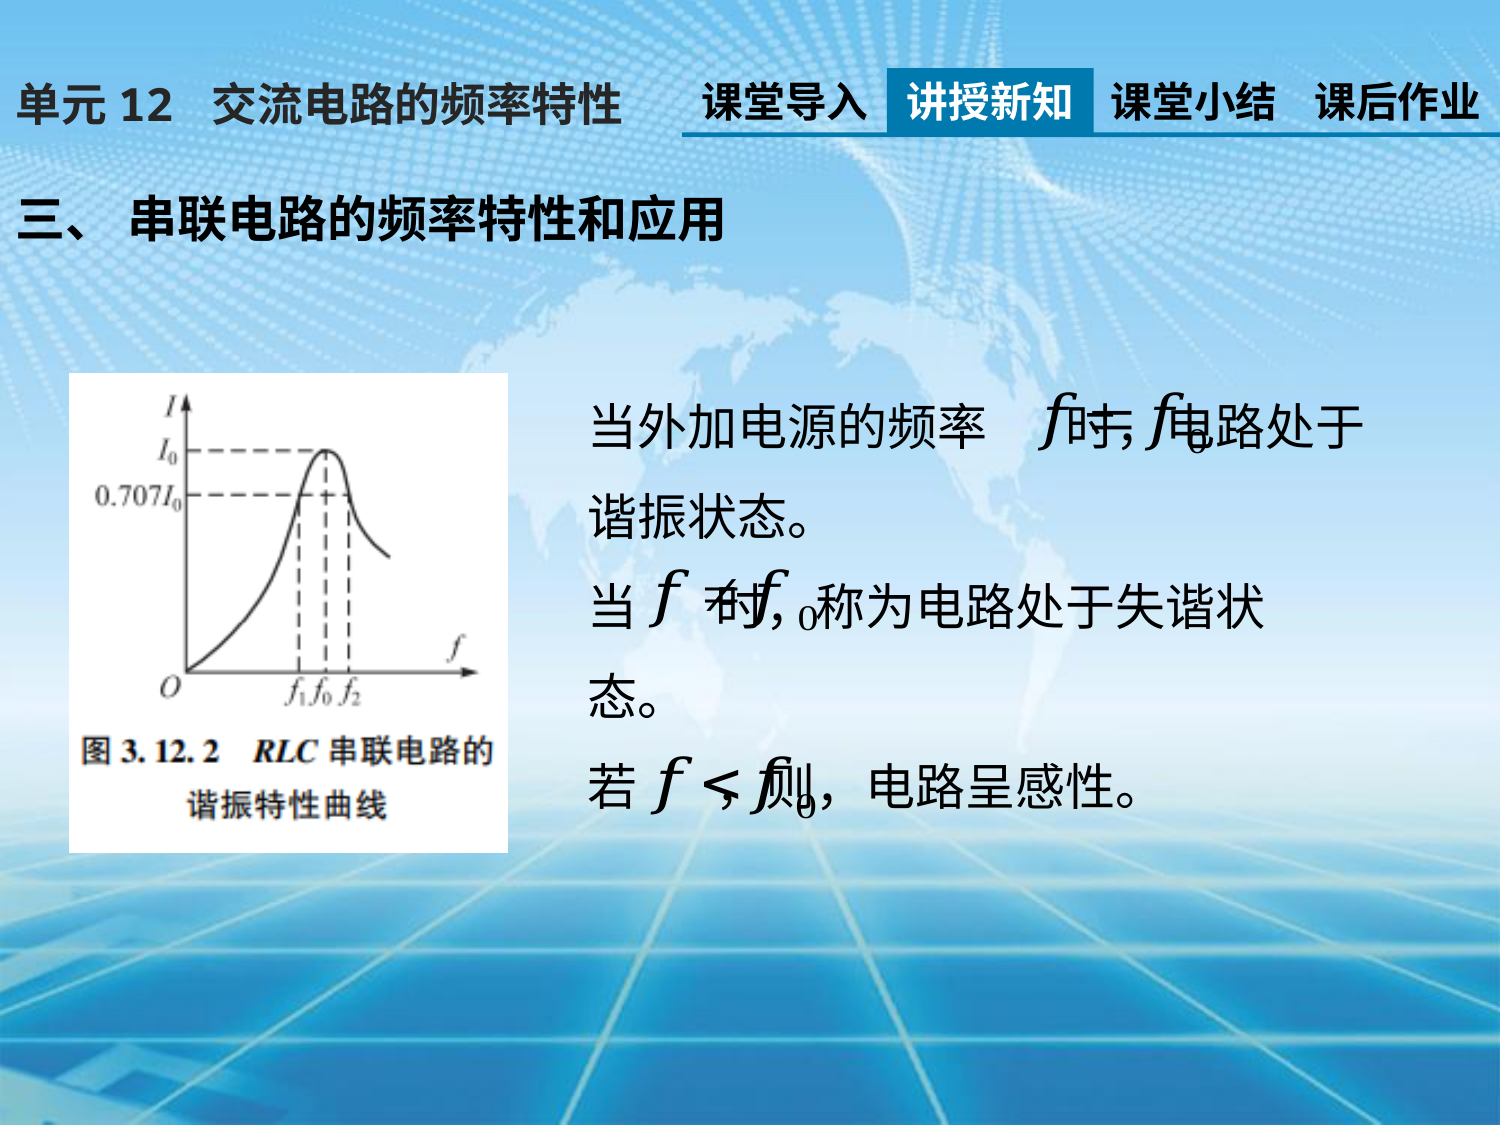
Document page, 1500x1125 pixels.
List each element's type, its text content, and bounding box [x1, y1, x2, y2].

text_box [1, 67, 1500, 139]
picture [0, 0, 1500, 1125]
text_box 三、 串联电路的频率特性和应用 [1, 179, 797, 269]
